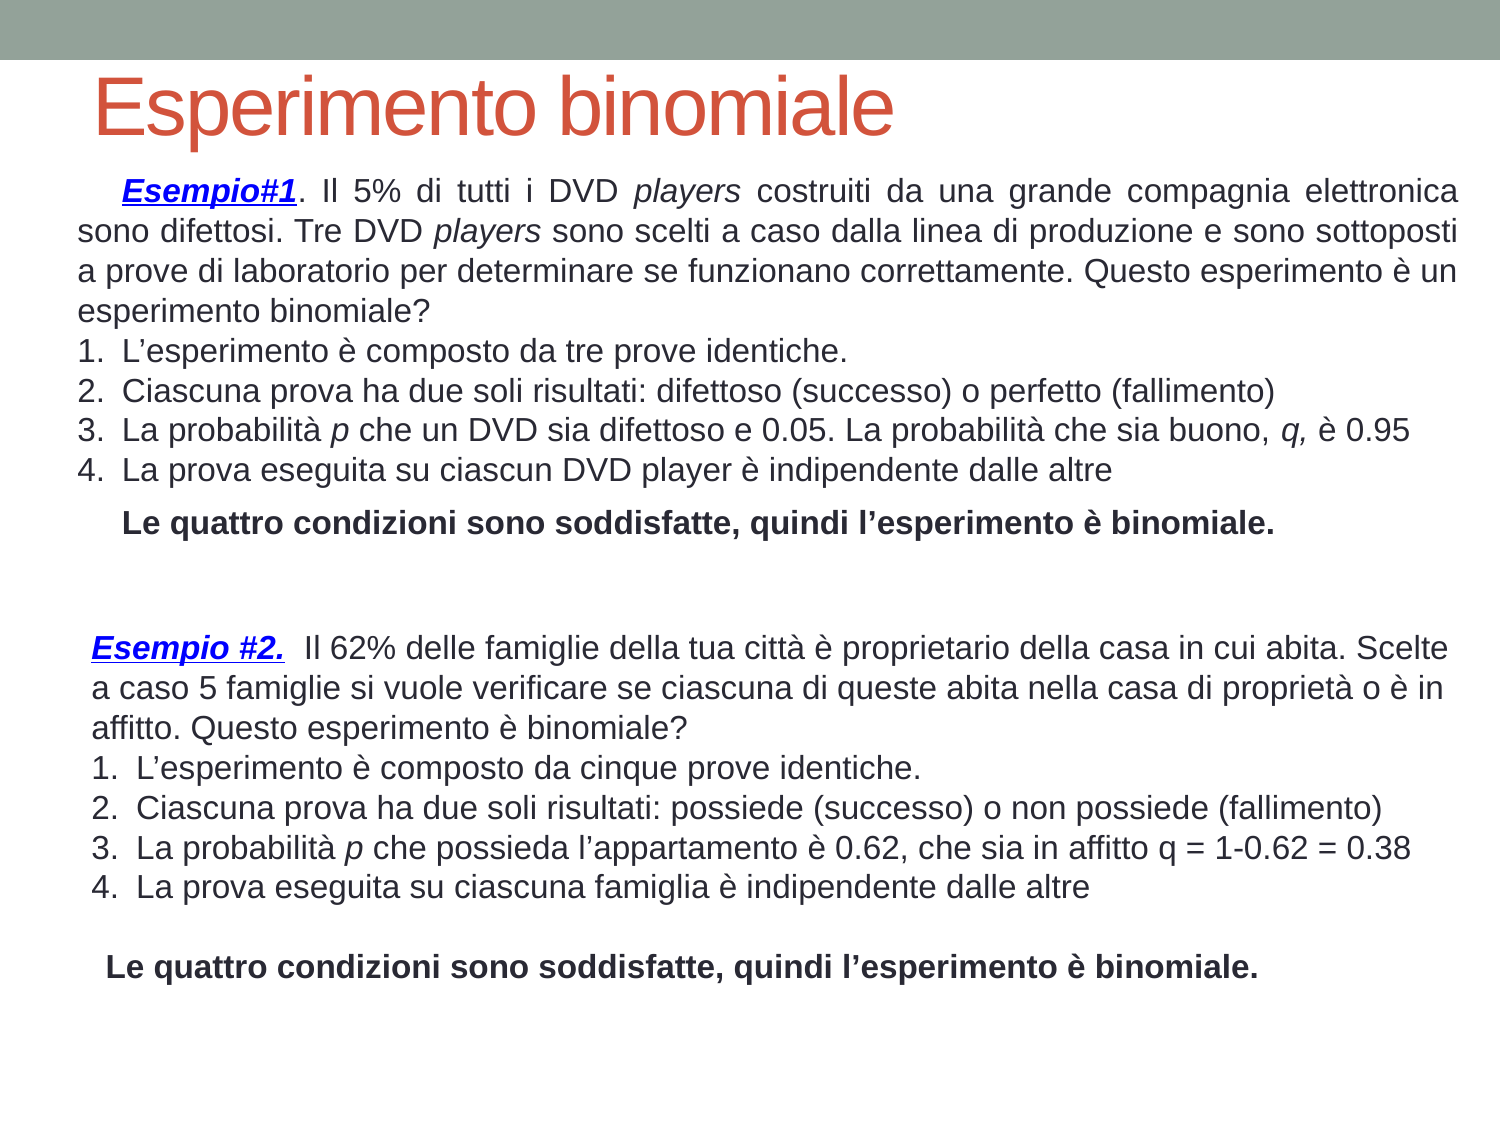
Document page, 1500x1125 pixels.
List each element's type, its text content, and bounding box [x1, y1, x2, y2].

text_box Esempio #2. Il 62% delle famiglie della tua città è proprietario della casa in cui abita. Scelte a caso 5 famiglie si vuole verificare se ciascuna di queste abita nella casa di proprietà o è in affitto. Questo esperimento è binomiale? L’esperimento è composto da cinque prove identiche. Ciascuna prova ha due soli risultati: possiede (successo) o non possiede (fallimento) La probabilità p che possieda l’appartamento è 0.62, che sia in affitto q = 1-0.62 = 0.38 La prova eseguita su ciascuna famiglia è indipendente dalle altre Le quattro condizioni sono soddisfatte, quindi l’esperimento è binomiale. [76, 618, 1475, 993]
title Esperimento binomiale [77, 20, 1427, 161]
text_box Esempio#1. Il 5% di tutti i DVD players costruiti da una grande compagnia elettronica sono difettosi. Tre DVD players sono scelti a caso dalla linea di produzione e sono sottoposti a prove di laboratorio per determinare se funzionano correttamente. Questo esperimento è un esperimento binomiale? L’esperimento è composto da tre prove identiche. Ciascuna prova ha due soli risultati: difettoso (successo) o perfetto (fallimento) La probabilità p che un DVD sia difettoso e 0.05. La probabilità che sia buono, q, è 0.95 La prova eseguita su ciascun DVD player è indipendente dalle altre Le quattro condizioni sono soddisfatte, quindi l’esperimento è binomiale. [62, 161, 1475, 549]
